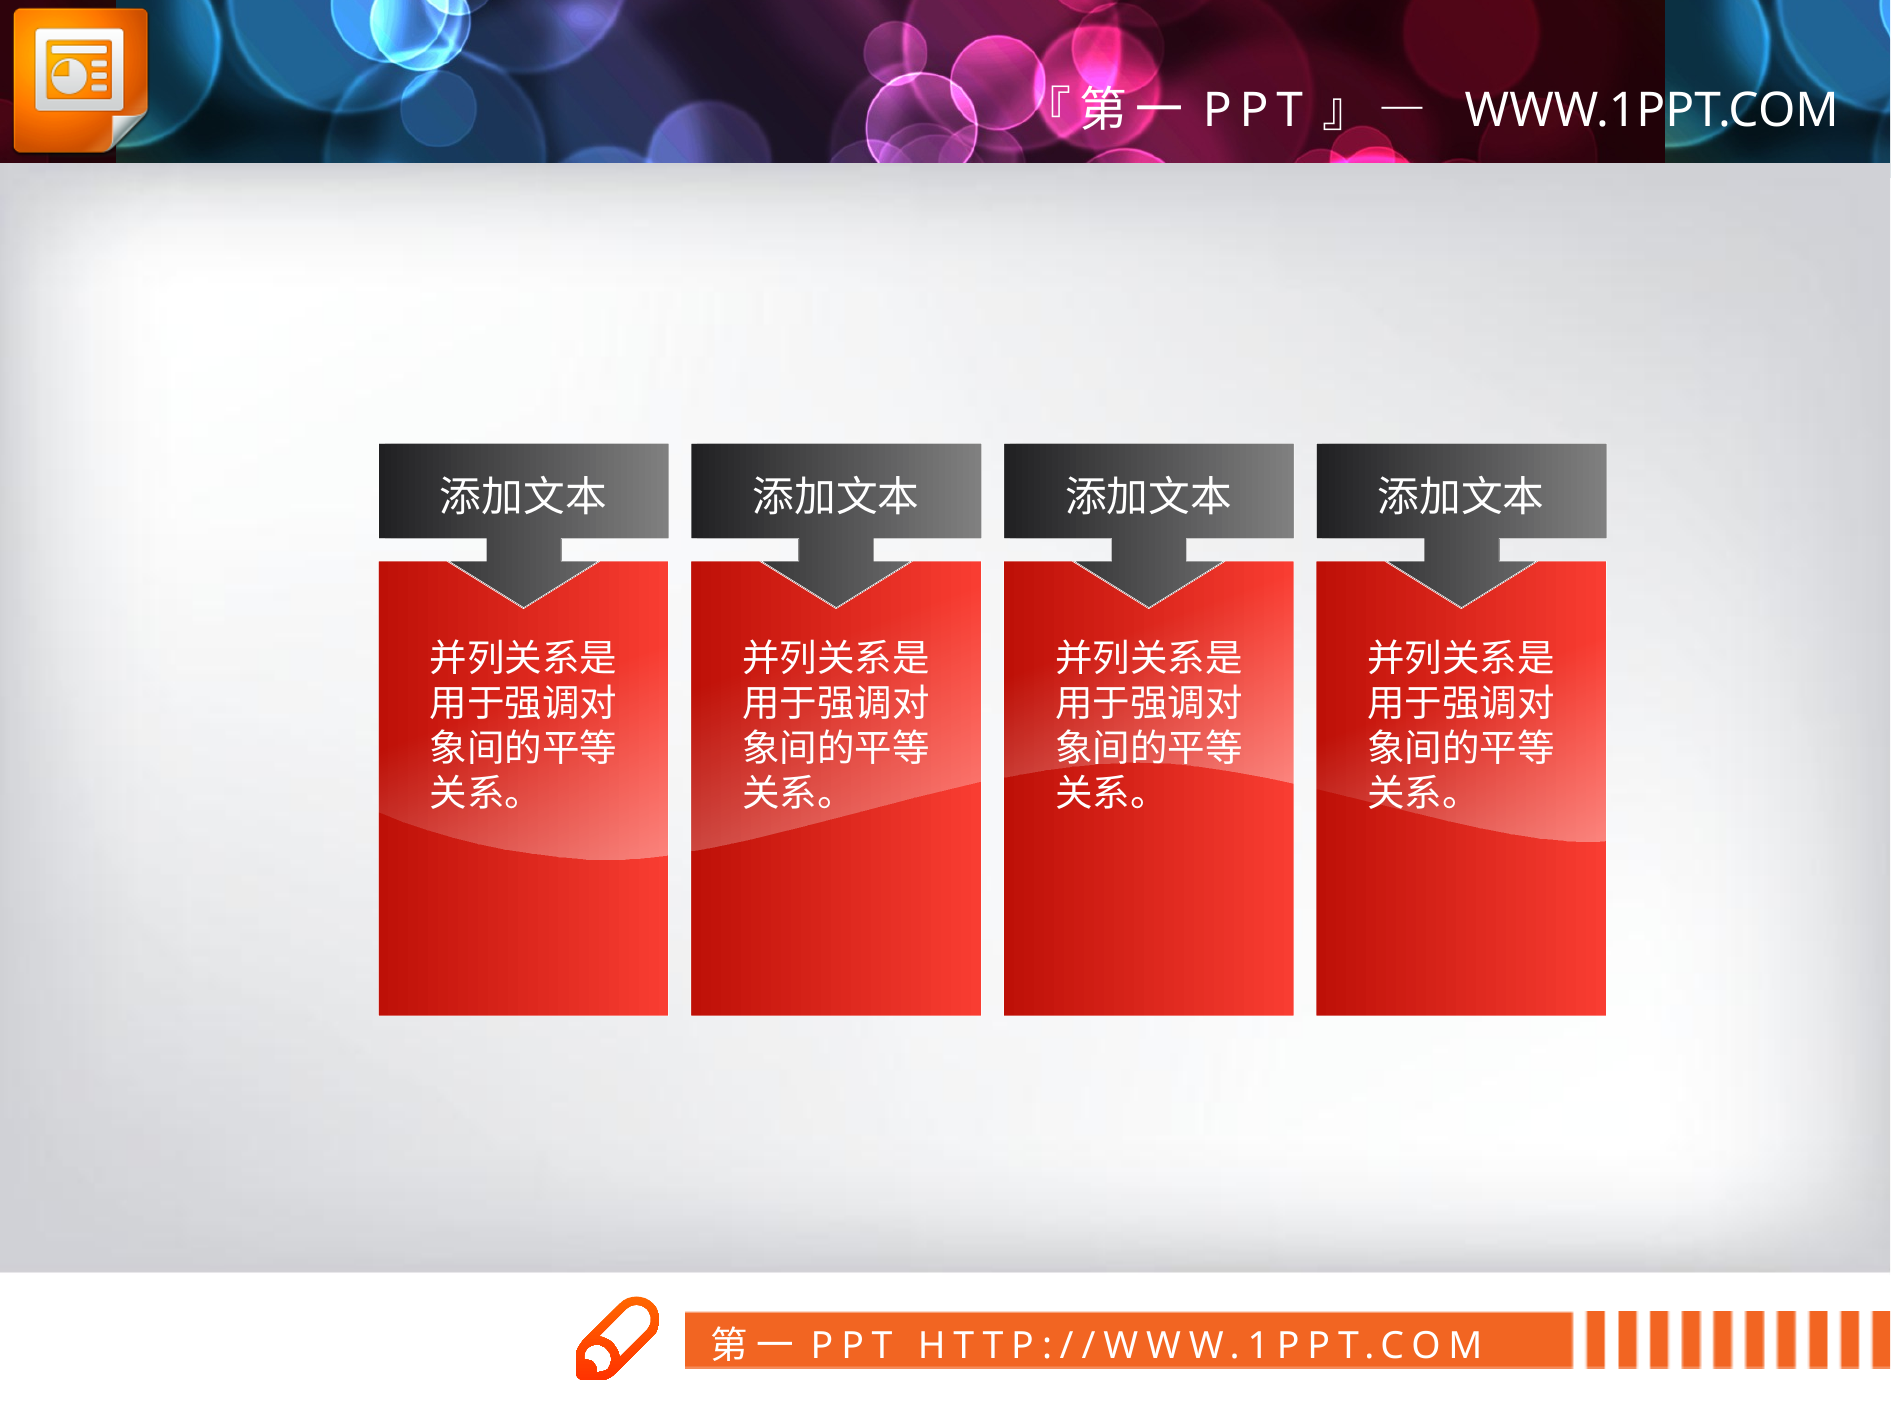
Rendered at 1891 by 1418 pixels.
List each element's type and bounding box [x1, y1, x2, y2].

picture [685, 1311, 1891, 1369]
text_box [1315, 443, 1607, 1017]
picture [0, 0, 1891, 1275]
text_box [1003, 443, 1295, 1017]
text_box [690, 443, 982, 1017]
text_box [378, 443, 670, 1017]
